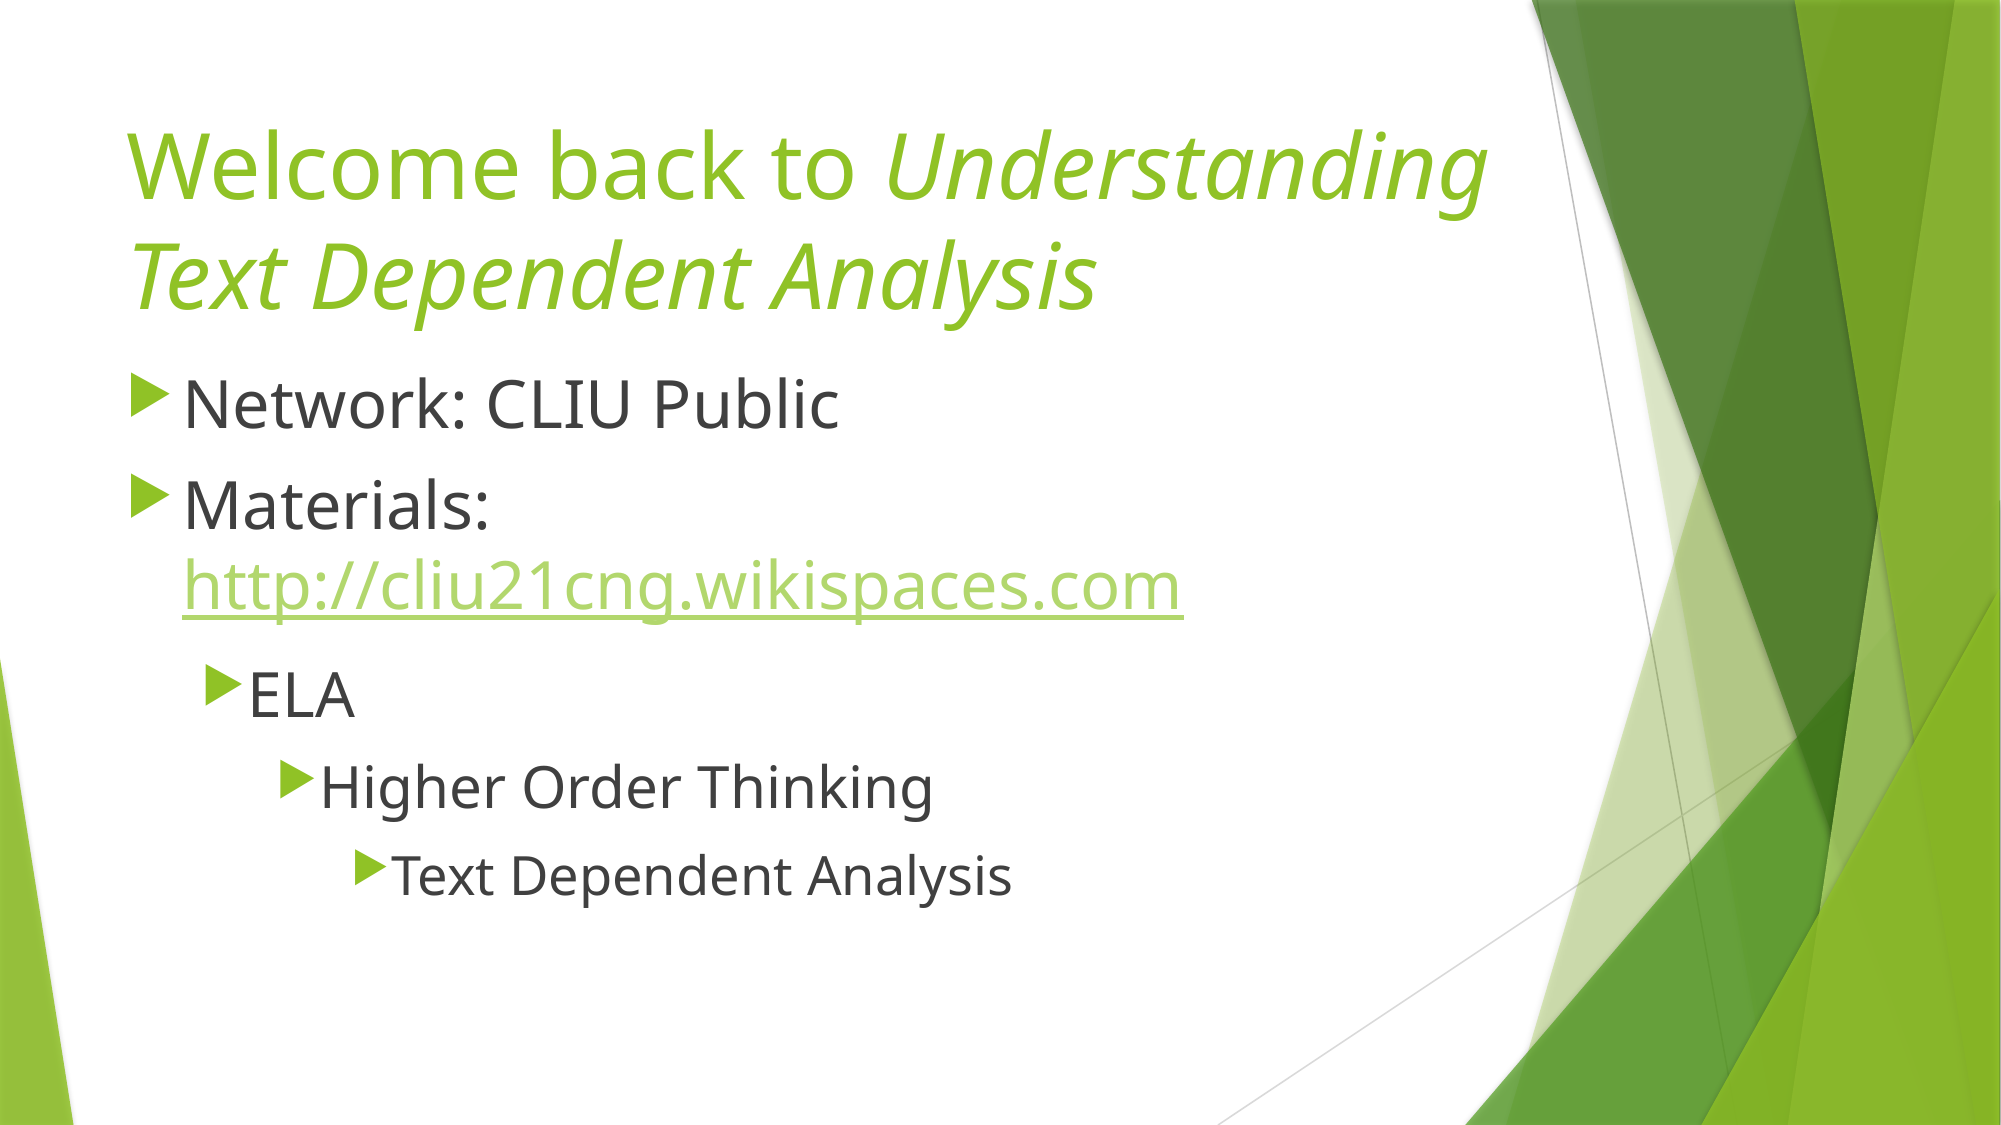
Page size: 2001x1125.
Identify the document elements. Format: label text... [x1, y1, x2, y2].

title Welcome back to Understanding Text Dependent Analysis [111, 99, 1587, 317]
list Network: CLIU Public Materials: http://cliu21cng.wikispaces.com ELA Higher Order Thinking Text Dependent Analysis [111, 354, 1522, 992]
